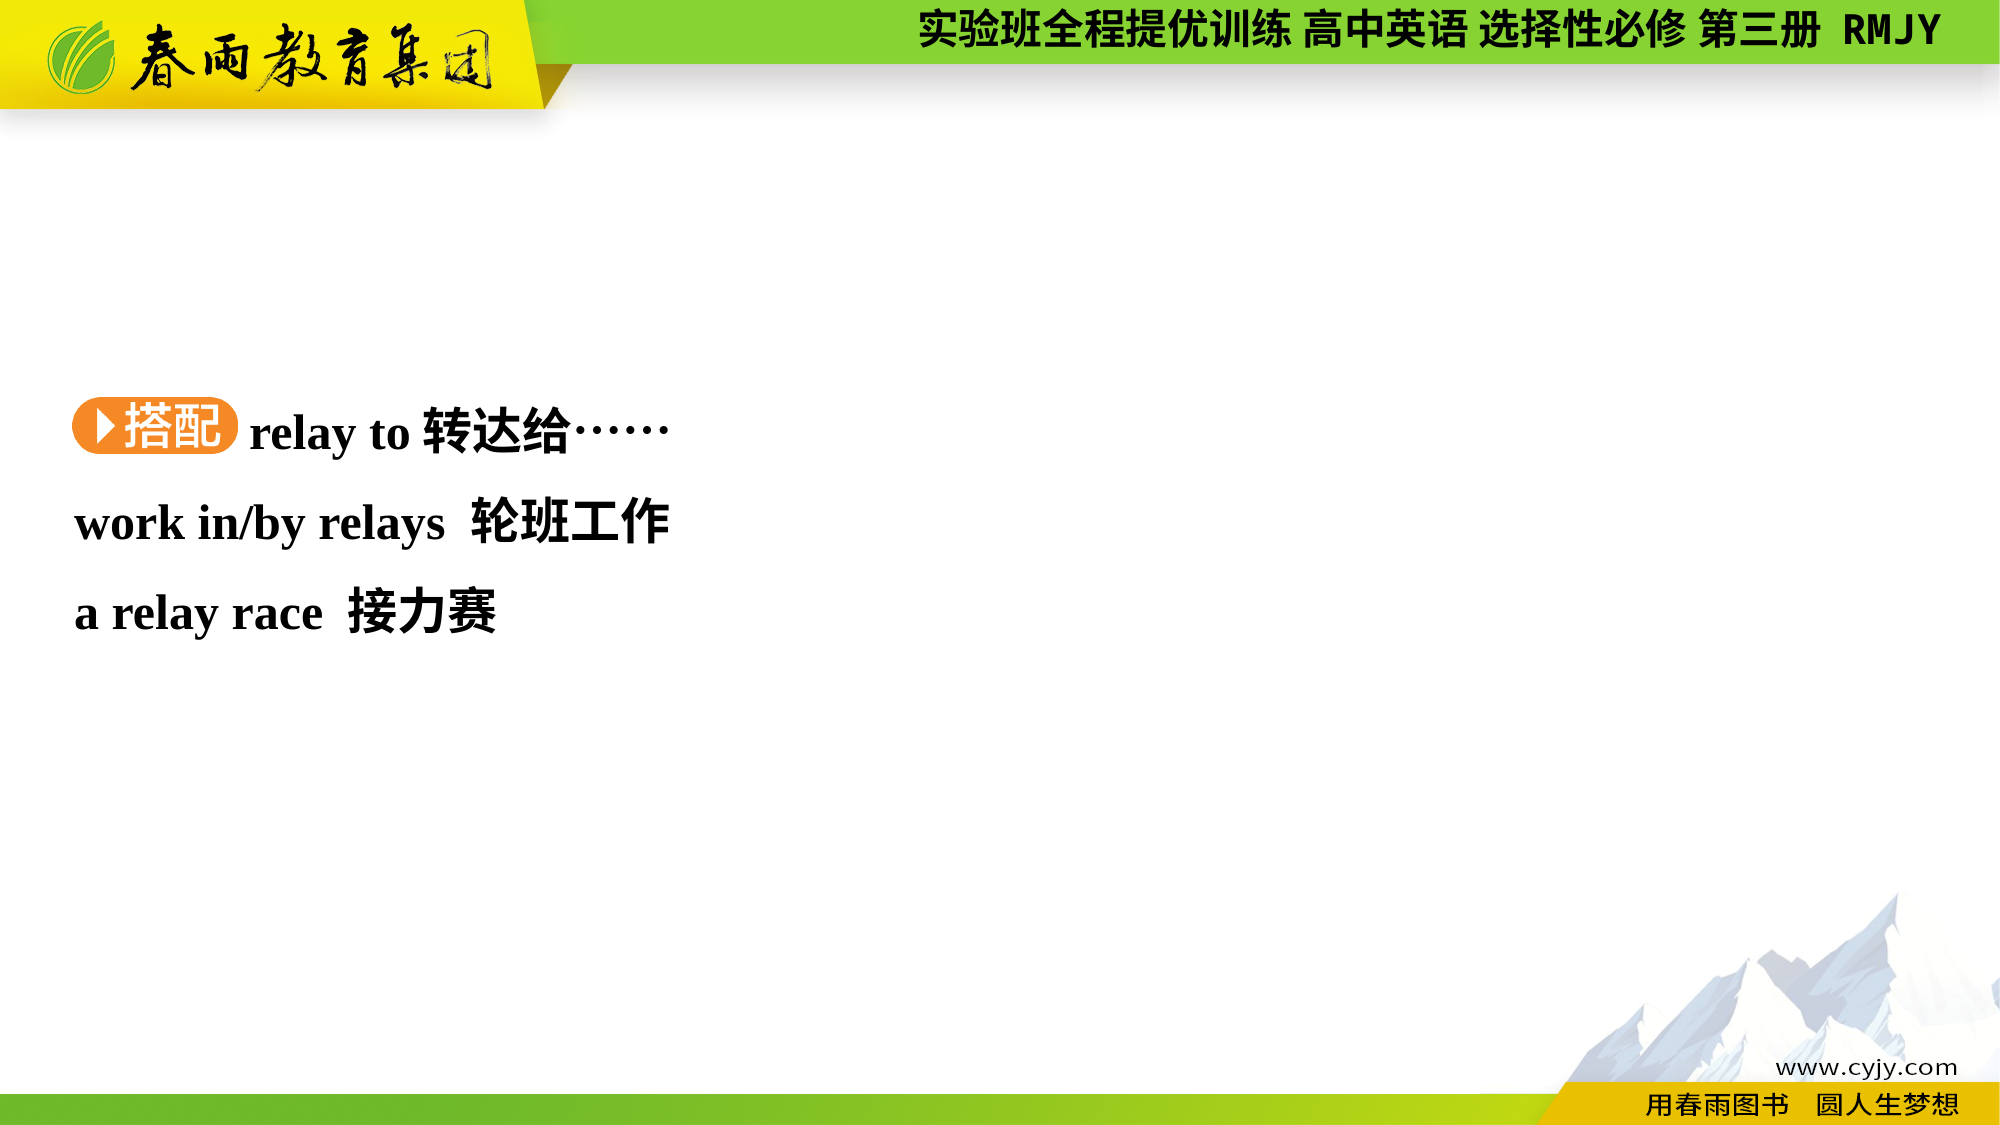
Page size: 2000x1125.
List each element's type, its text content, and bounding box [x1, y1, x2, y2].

picture [0, 0, 2000, 1125]
list relay to转达给…… work in/by relays 轮班工作 a relay race 接力赛 [59, 361, 1944, 650]
